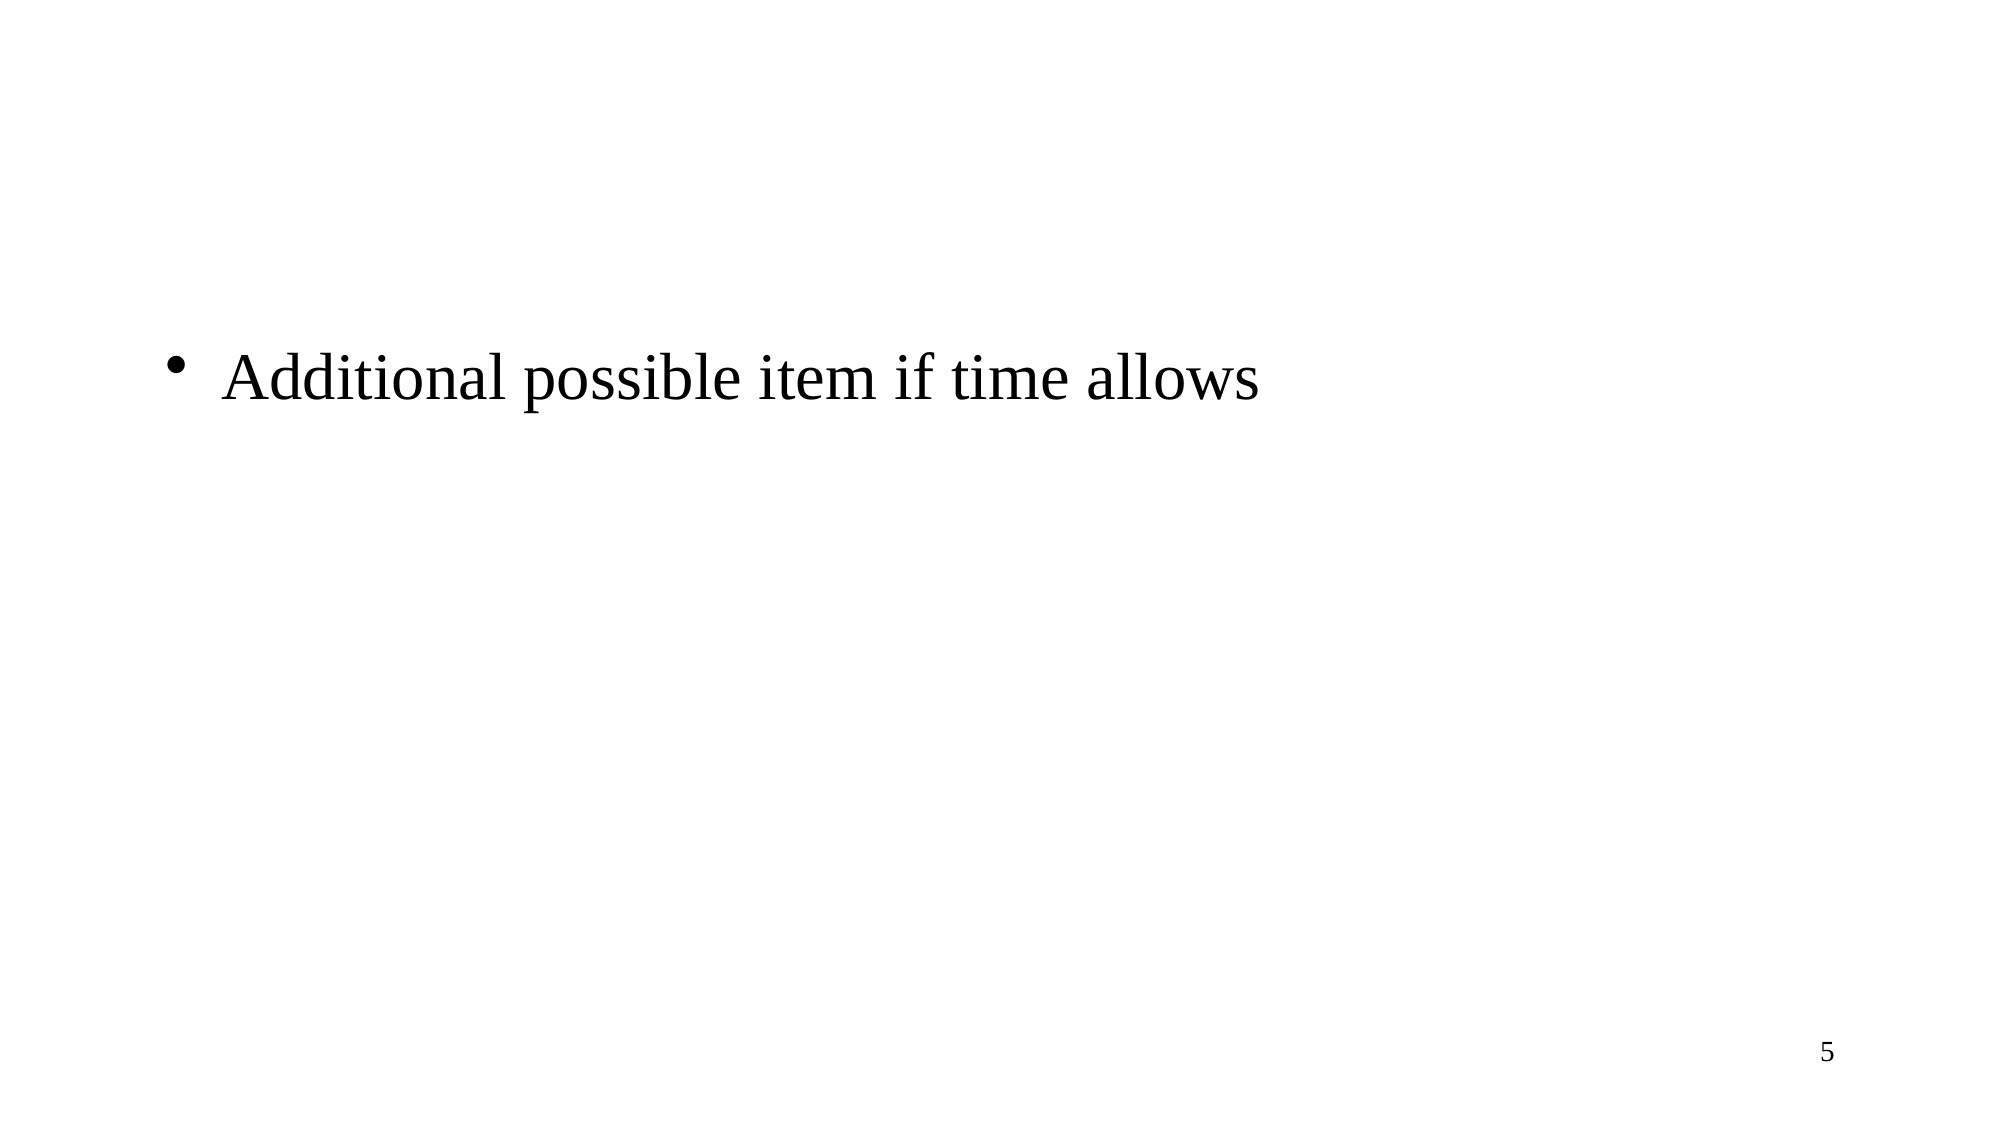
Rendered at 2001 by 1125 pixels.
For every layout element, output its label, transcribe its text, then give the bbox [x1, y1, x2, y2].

slide_number 5 [1433, 1024, 1851, 1101]
list Additional possible item if time allows [149, 324, 1851, 1001]
